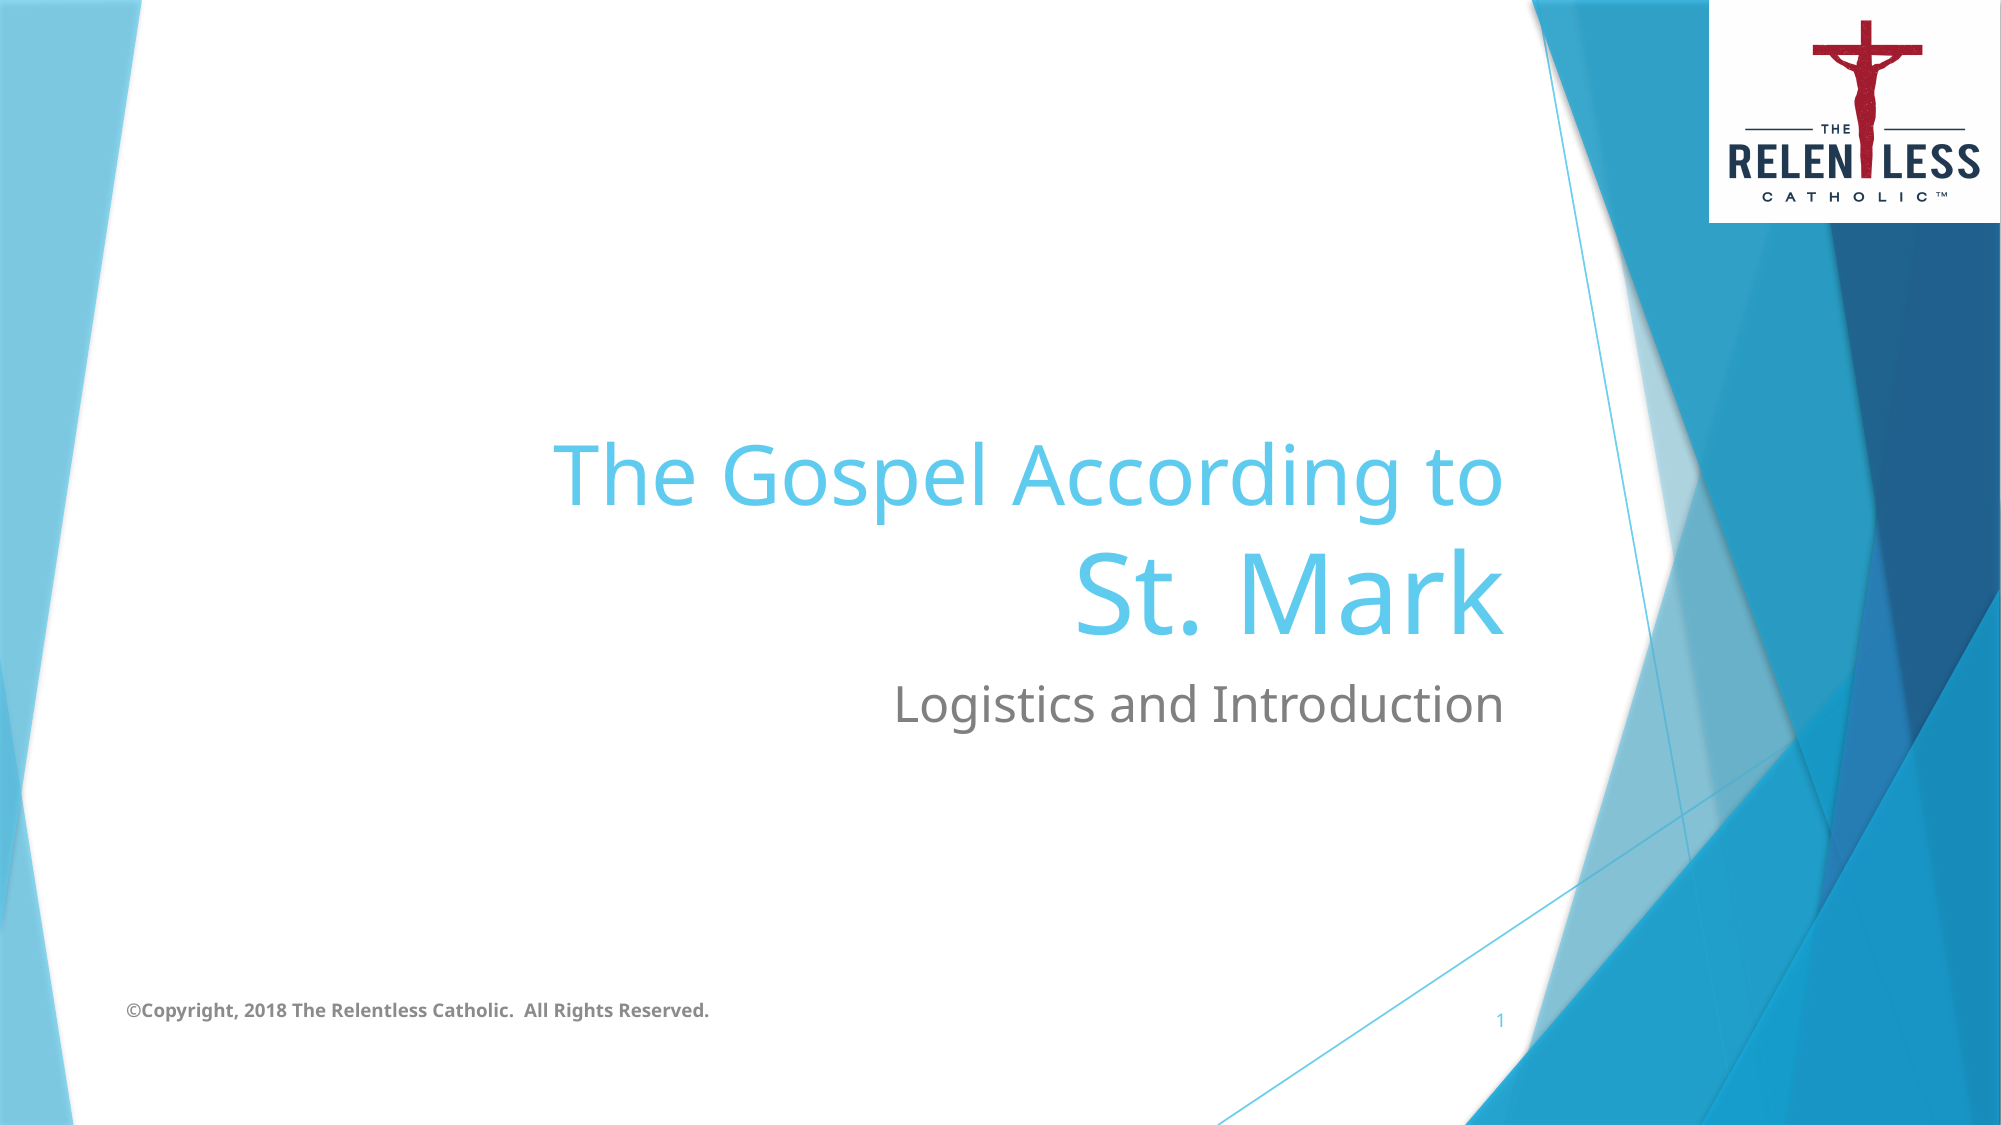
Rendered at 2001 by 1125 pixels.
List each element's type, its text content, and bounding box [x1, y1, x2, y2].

picture [1709, 0, 2000, 223]
title The Gospel According to St. Mark [247, 394, 1522, 664]
slide_number 1 [1409, 991, 1522, 1051]
subtitle Logistics and Introduction [247, 664, 1522, 845]
footer ©Copyright, 2018 The Relentless Catholic. All Rights Reserved. [111, 991, 1145, 1051]
